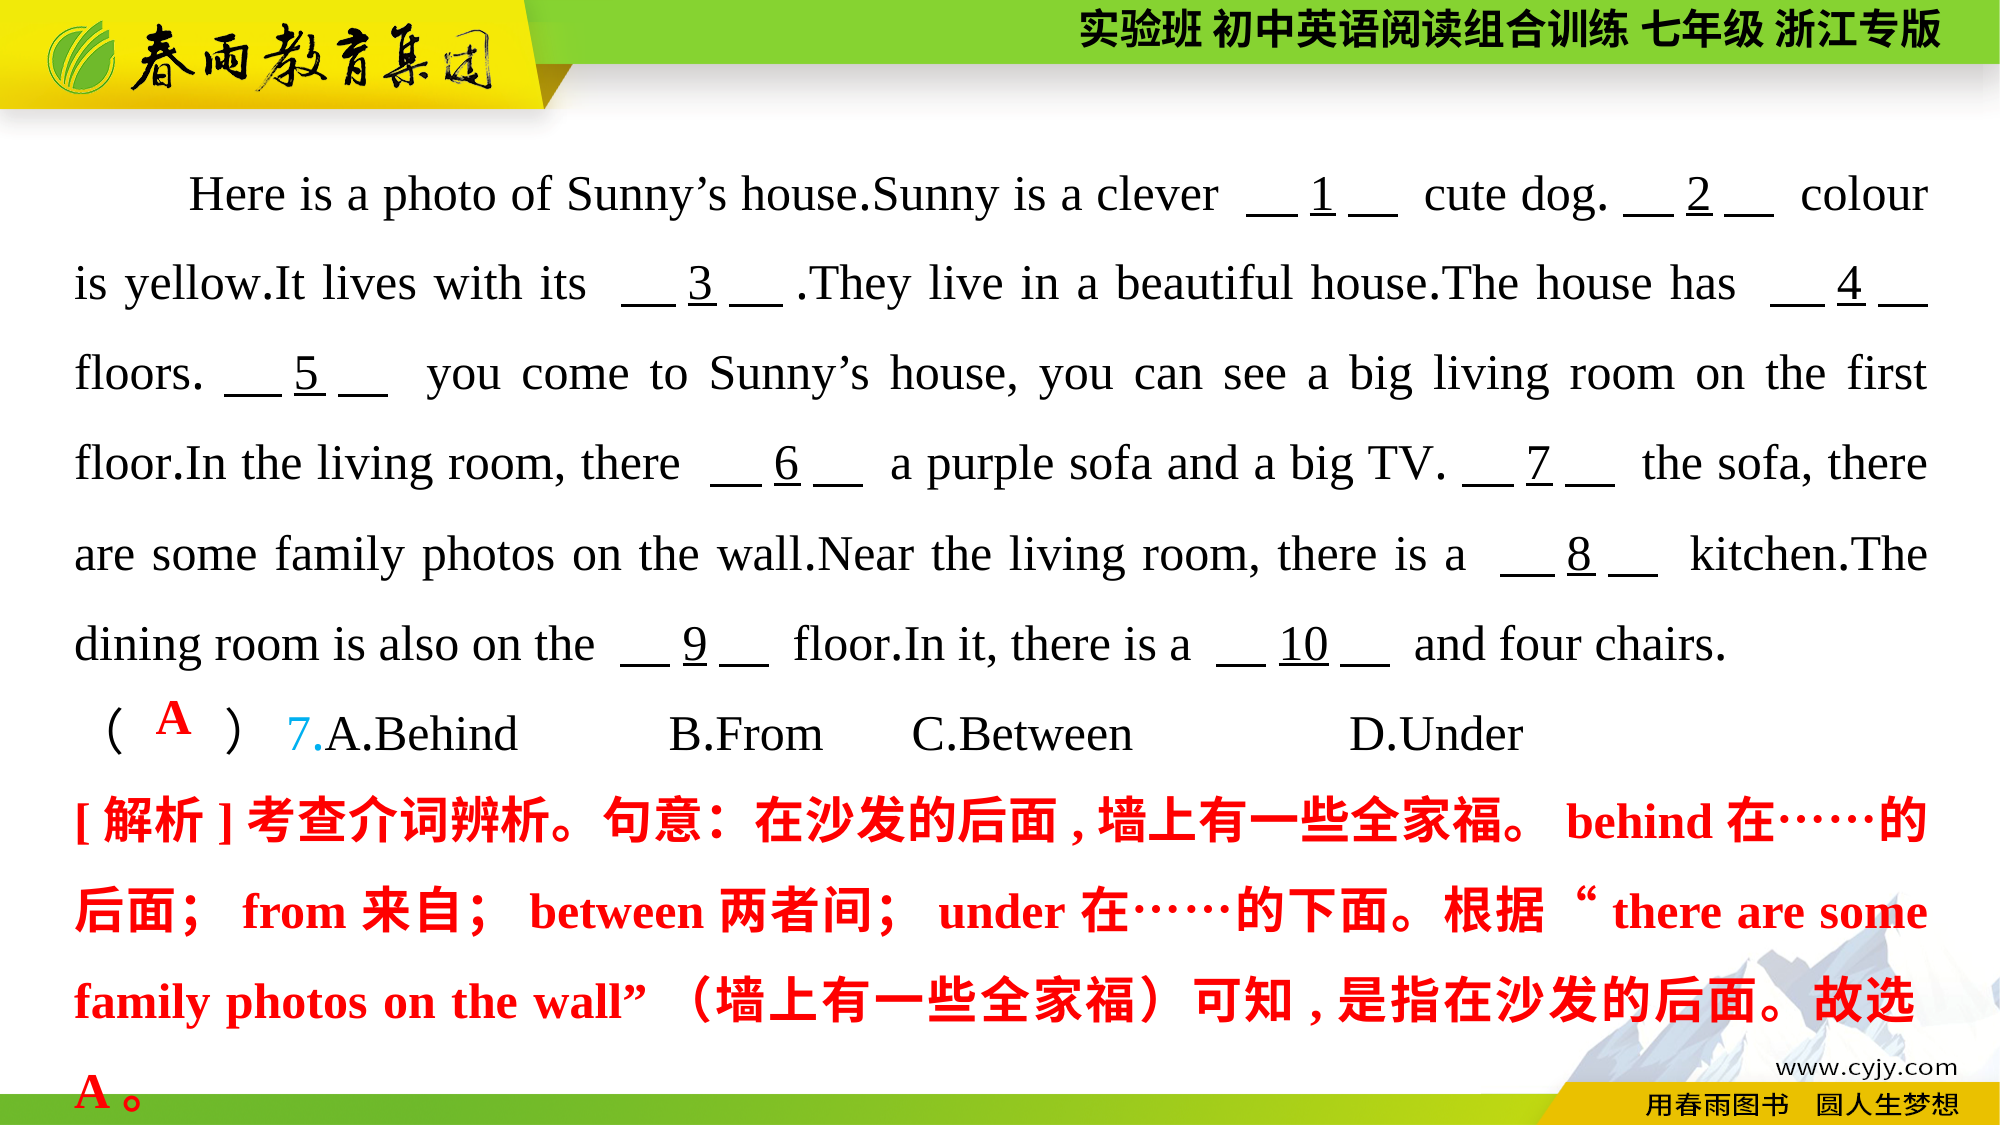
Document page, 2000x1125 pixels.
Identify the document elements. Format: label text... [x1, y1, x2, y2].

picture [0, 0, 2000, 1125]
list Here is a photo of Sunny’s house.Sunny is a clever 1 cute dog. 2 colour is yellow.It lives with its 3 .They live in a beautiful house.The house has 4 floors. 5 you come to Sunny’s house, you can see a big living room on the first floor.In the living room, there 6 a purple sofa and a big TV. 7 the sofa, there are some family photos on the wall.Near the living room, there is a 8 kitchen.The dining room is also on the 9 floor.In it, there is a 10 and four chairs. （ ）7.A.Behind B.From C.Between D.Under [59, 122, 1944, 751]
text_box [解析]考查介词辨析。句意：在沙发的后面,墙上有一些全家福。behind在……的后面；from来自；between两者间；under在……的下面。根据“there are some family photos on the wall”（墙上有一些全家福）可知,是指在沙发的后面。故选A。 [59, 751, 1944, 1125]
text_box A [140, 677, 207, 751]
